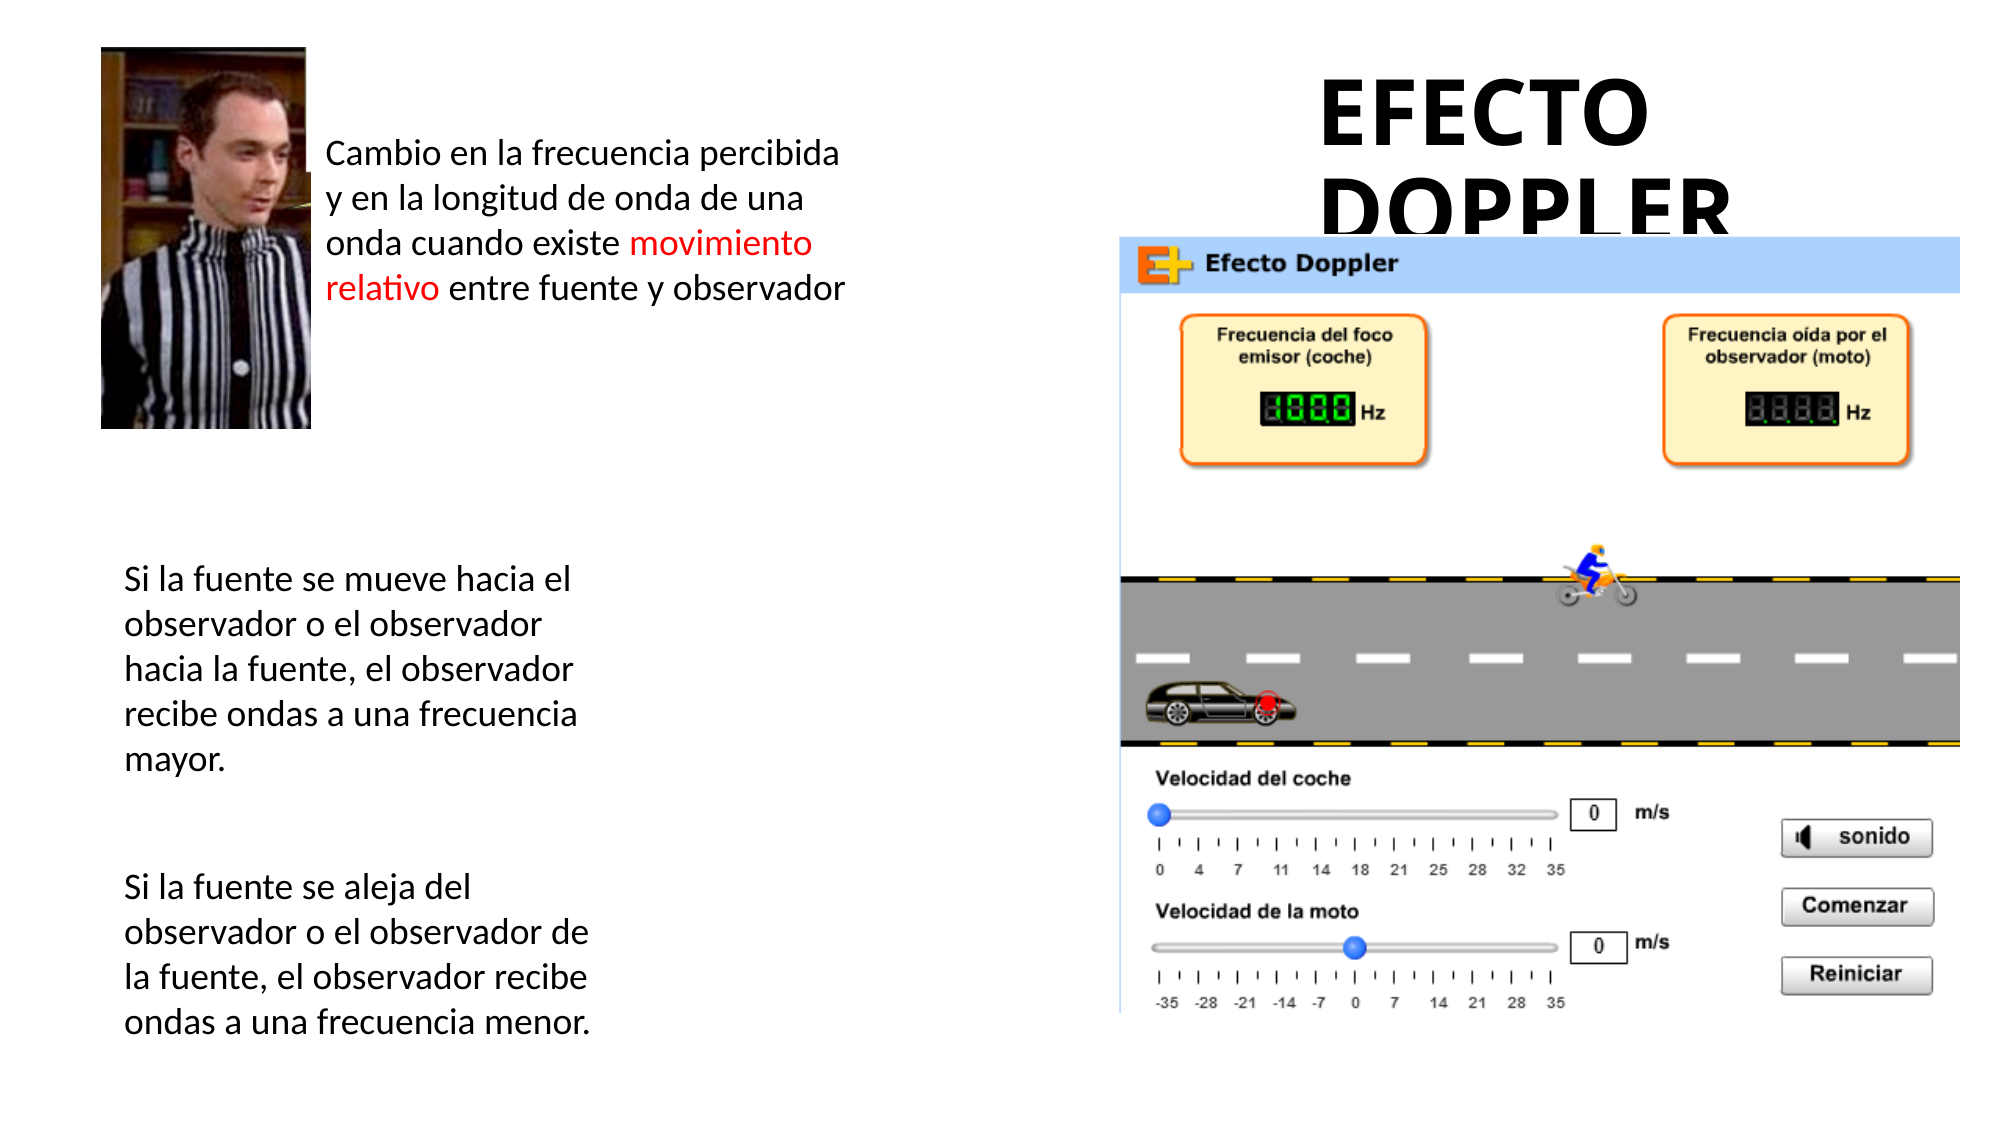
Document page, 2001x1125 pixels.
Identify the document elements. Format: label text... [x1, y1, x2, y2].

picture [101, 47, 311, 429]
title EFECTO DOPPLER [1301, 56, 2000, 275]
text_box Cambio en la frecuencia percibida y en la longitud de onda de una onda cuando existe movimiento relativo entre fuente y observador [311, 120, 872, 315]
text_box Si la fuente se aleja del observador o el observador de la fuente, el observador recibe ondas a una frecuencia menor. [109, 854, 632, 1050]
picture [1118, 234, 1960, 1013]
text_box Si la fuente se mueve hacia el observador o el observador hacia la fuente, el observador recibe ondas a una frecuencia mayor. [109, 546, 608, 787]
